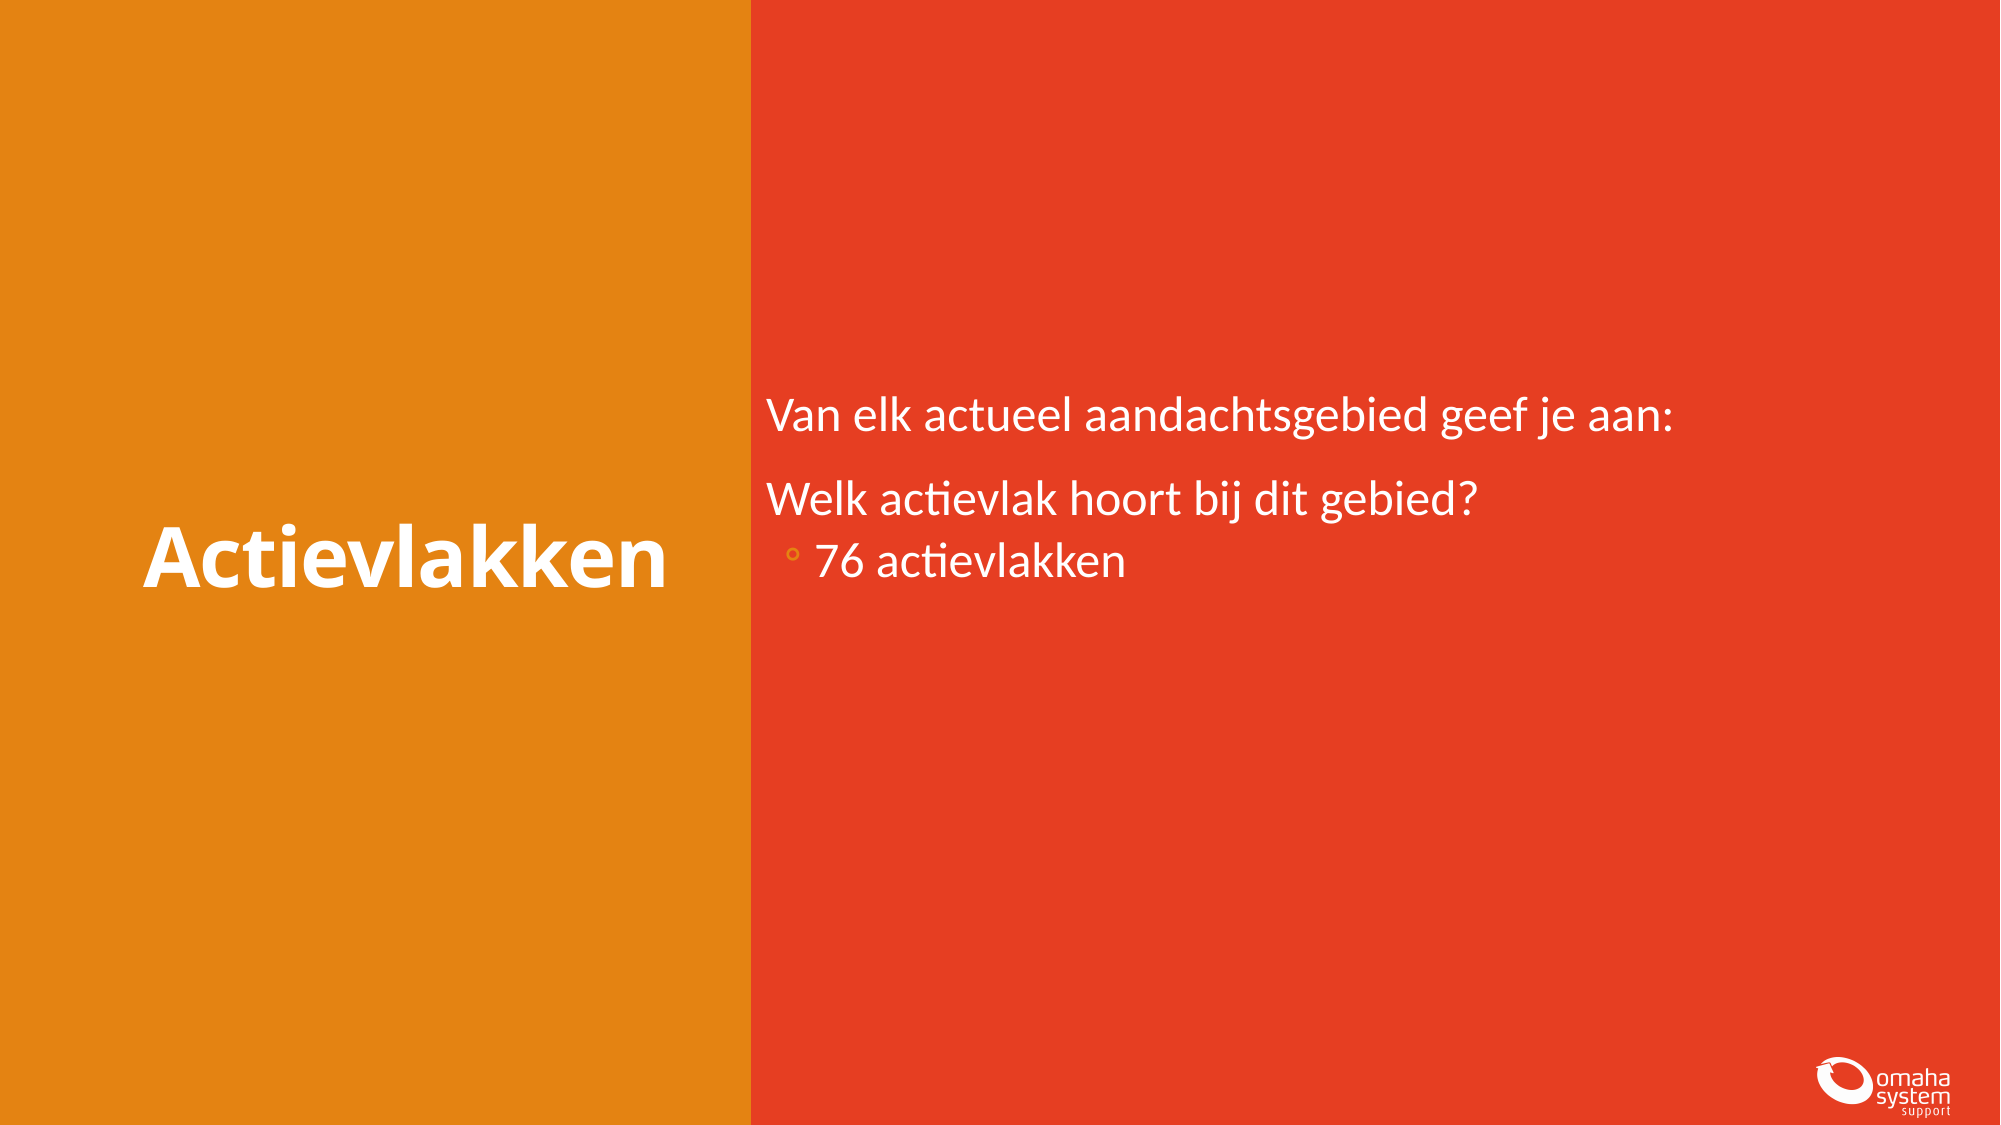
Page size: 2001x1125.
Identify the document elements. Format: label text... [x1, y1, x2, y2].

title Actievlakken [128, 105, 698, 1020]
text_box [0, 0, 750, 1125]
list Van elk actueel aandachtsgebied geef je aan: Welk actievlak hoort bij dit gebied? 76 actievlakken [751, 0, 2000, 1125]
picture [1815, 1057, 1951, 1119]
